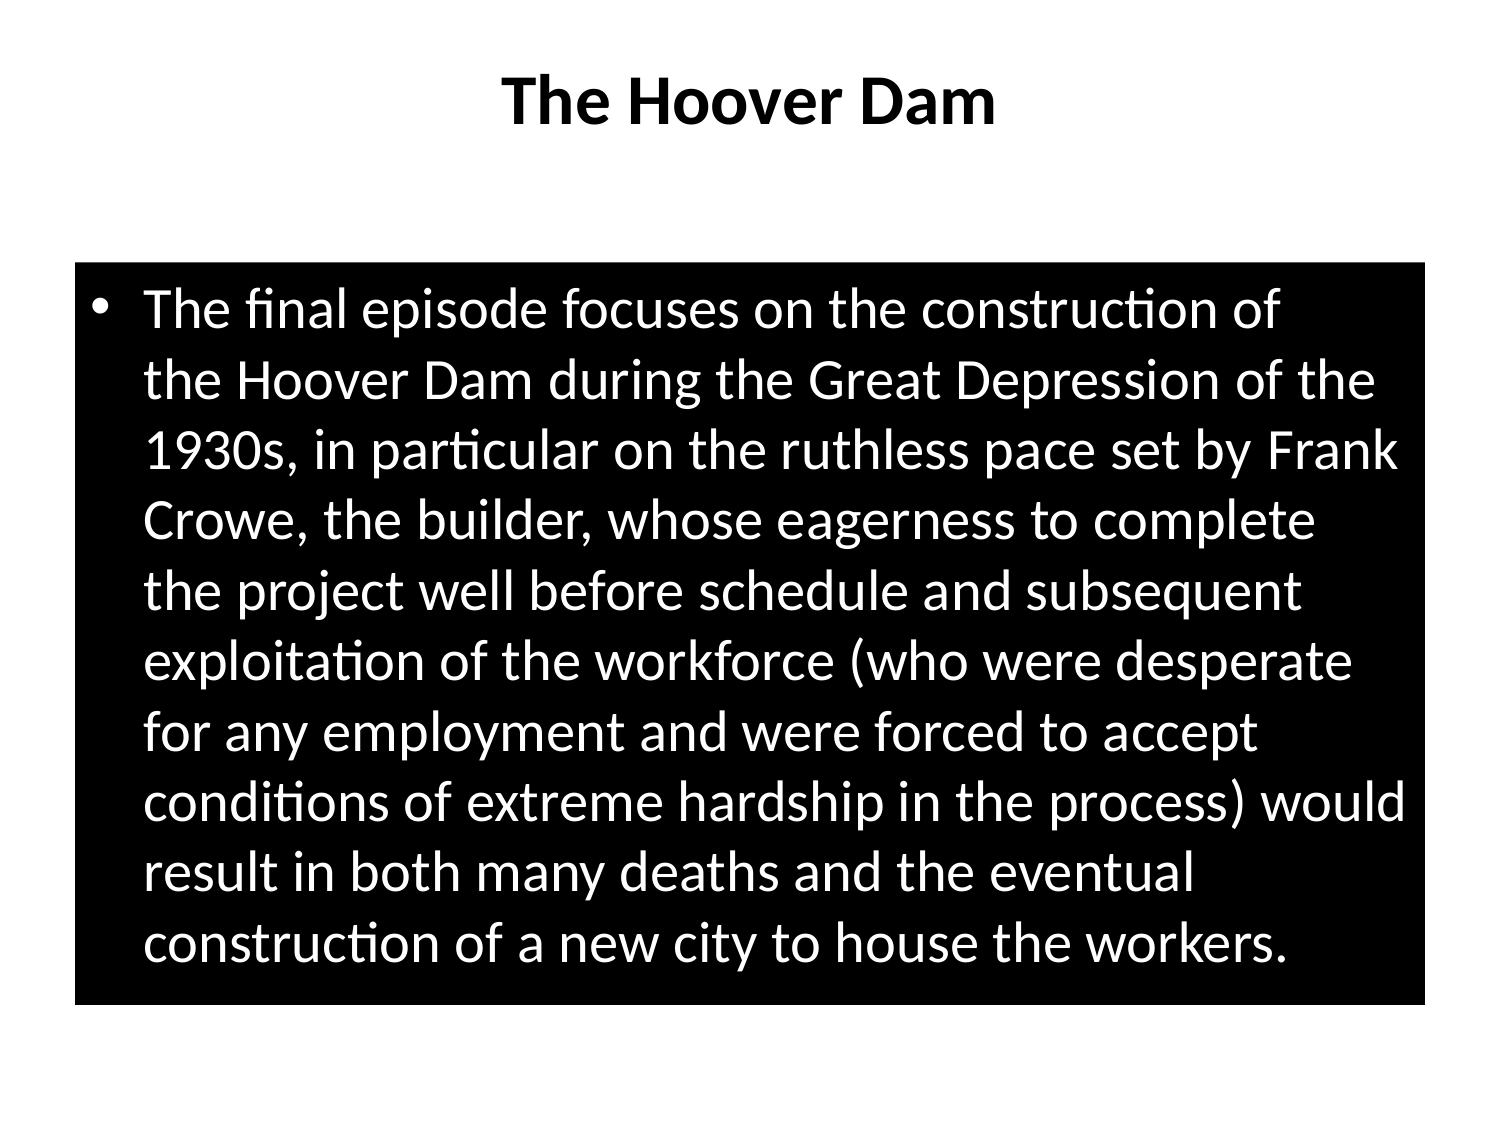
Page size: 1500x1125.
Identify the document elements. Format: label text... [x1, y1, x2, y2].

title The Hoover Dam [75, 45, 1425, 233]
list The final episode focuses on the construction of the Hoover Dam during the Great Depression of the 1930s, in particular on the ruthless pace set by Frank Crowe, the builder, whose eagerness to complete the project well before schedule and subsequent exploitation of the workforce (who were desperate for any employment and were forced to accept conditions of extreme hardship in the process) would result in both many deaths and the eventual construction of a new city to house the workers. [75, 262, 1425, 1005]
